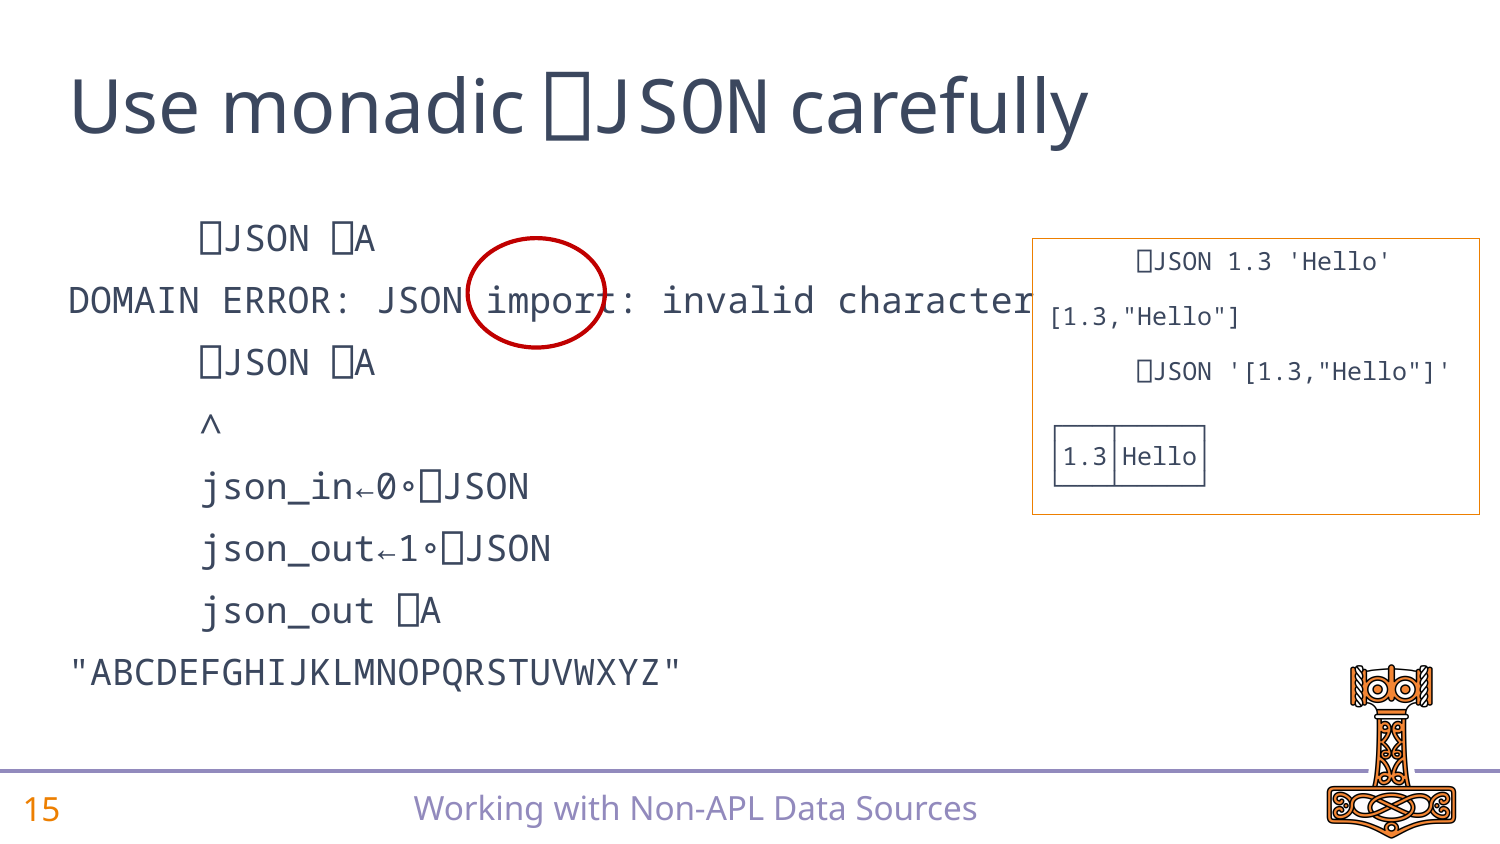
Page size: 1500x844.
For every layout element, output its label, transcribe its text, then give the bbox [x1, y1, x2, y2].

text_box [465, 236, 608, 350]
text_box ⎕JSON 1.3 'Hello' [1.3,"Hello"] ⎕JSON '[1.3,"Hello"]' ┌───┬─────┐ │1.3│Hello│ └───┴─────┘ [1032, 238, 1480, 515]
picture [1320, 655, 1461, 844]
title Use monadic ⎕JSON carefully [53, 43, 1203, 157]
list ⎕JSON ⎕A DOMAIN ERROR: JSON import: invalid character ⎕JSON ⎕A ∧ json_in←0∘⎕JSON json_out←1∘⎕JSON json_out ⎕A "ABCDEFGHIJKLMNOPQRSTUVWXYZ" [53, 207, 1053, 740]
